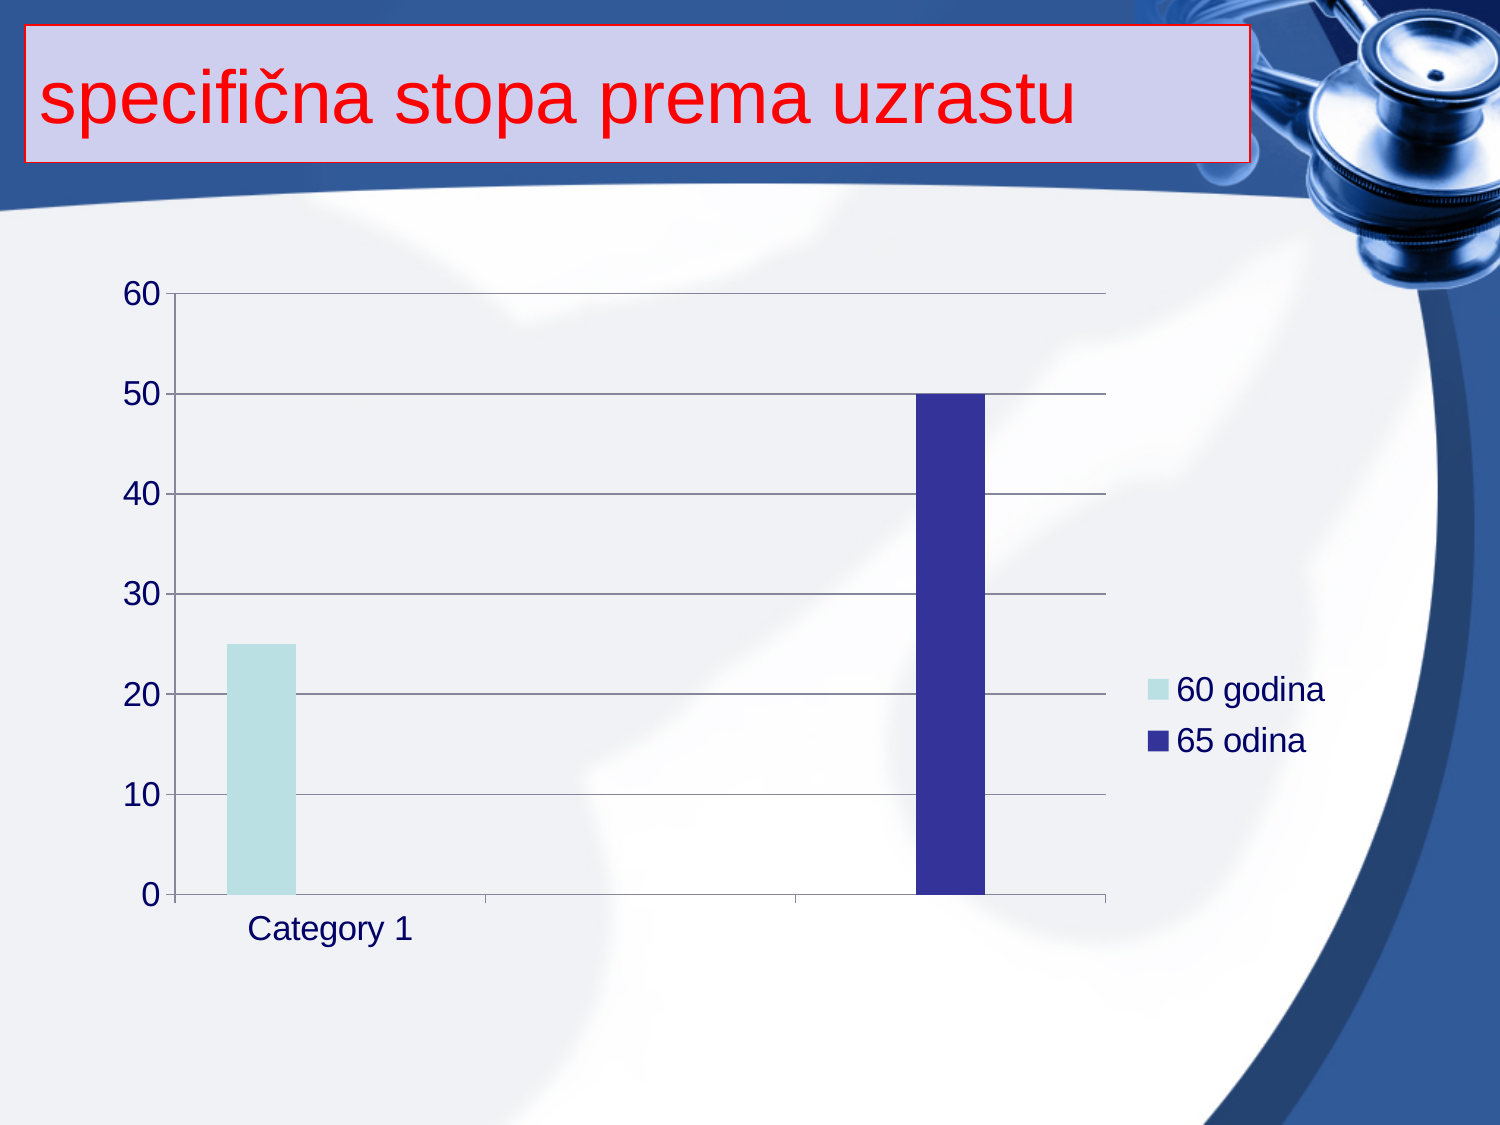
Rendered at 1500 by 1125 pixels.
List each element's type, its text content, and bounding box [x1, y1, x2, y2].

chart [97, 259, 1343, 963]
title specifična stopa prema uzrastu [24, 24, 1251, 163]
picture [0, 0, 1500, 1125]
slide_number 6 [937, 1062, 1294, 1101]
